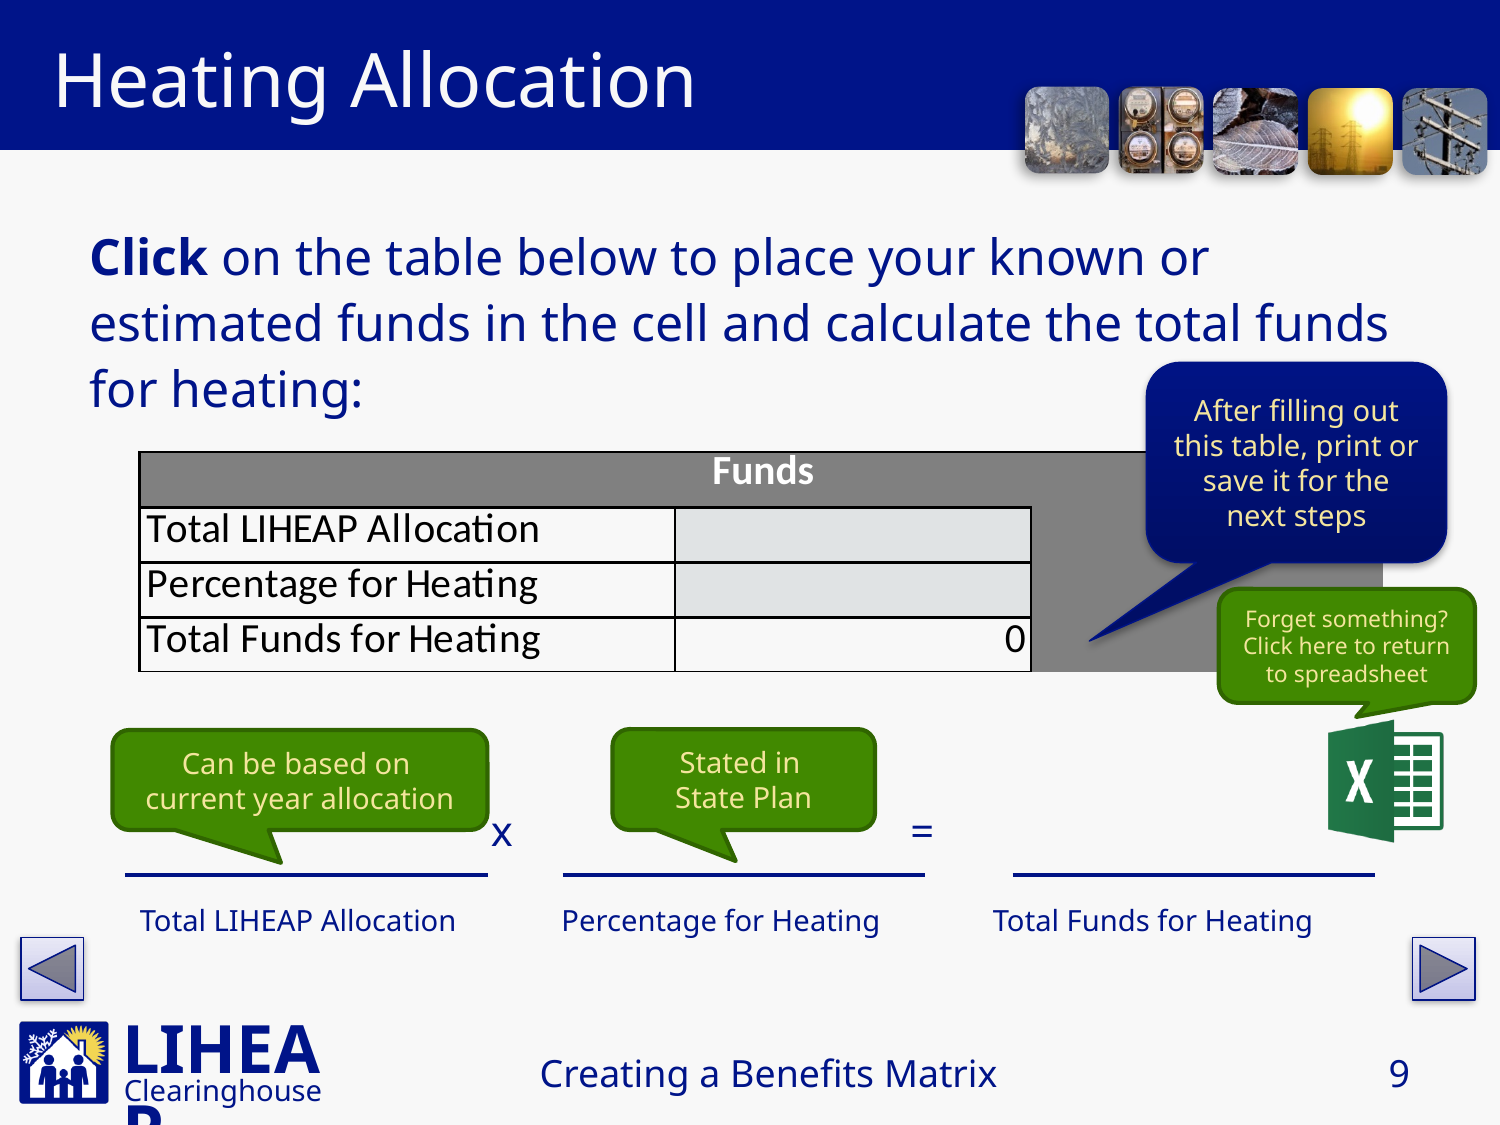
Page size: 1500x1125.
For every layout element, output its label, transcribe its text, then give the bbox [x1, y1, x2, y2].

picture [12, 1017, 113, 1107]
list Click on the table below to place your known or estimated funds in the cell and calculate the total funds for heating: [75, 212, 1425, 438]
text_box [1218, 588, 1476, 849]
text_box [1412, 937, 1476, 1001]
footer Creating a Benefits Matrix [450, 1042, 1088, 1103]
title Heating Allocation [37, 24, 1388, 150]
text_box After filling out this table, print or save it for the next steps [1145, 361, 1448, 564]
picture [1213, 150, 1299, 175]
picture [1307, 91, 1393, 175]
text_box Total LIHEAP Allocation Percentage for Heating Total Funds for Heating [124, 887, 1413, 950]
picture [1402, 88, 1488, 175]
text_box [137, 450, 1386, 675]
text_box x = [174, 787, 1425, 875]
slide_number 9 [1088, 1042, 1425, 1103]
text_box Can be based on current year allocation [110, 727, 490, 865]
picture [1025, 150, 1110, 174]
text_box Stated in State Plan [610, 726, 878, 863]
text_box [20, 937, 84, 1001]
picture [1118, 150, 1204, 174]
